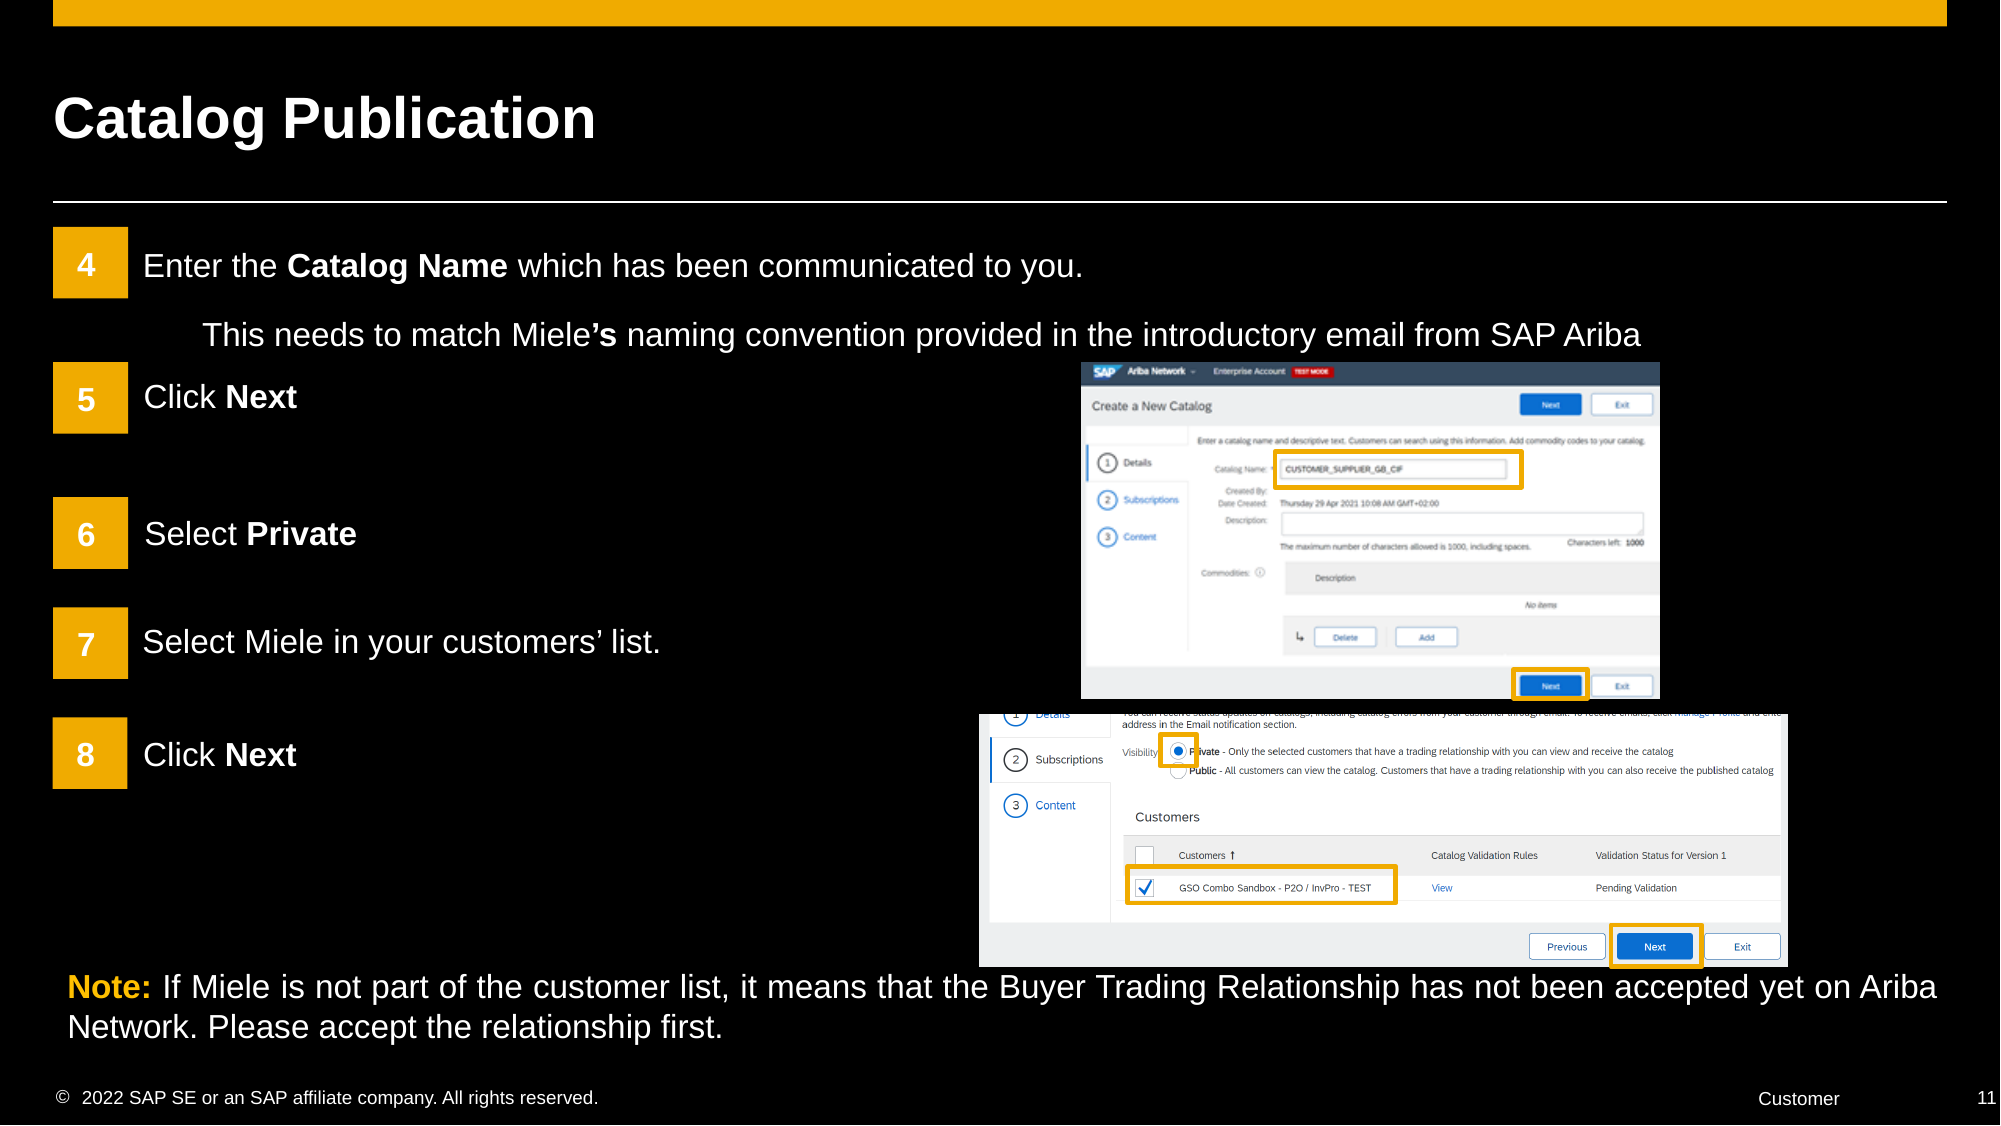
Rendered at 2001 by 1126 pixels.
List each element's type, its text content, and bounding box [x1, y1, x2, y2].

text_box Select Miele in your customers’ list. [127, 612, 1074, 668]
text_box Click Next [128, 725, 312, 780]
text_box Note: If Miele is not part of the customer list, it means that the Buyer Trading Relationship has not been accepted yet on Ariba Network. Please accept the relationship first. [52, 958, 1956, 1053]
picture [979, 714, 1789, 968]
text_box 7 [53, 607, 129, 679]
text_box Enter the Catalog Name which has been communicated to you. This needs to match Miele’s naming convention provided in the introductory email from SAP Ariba [128, 233, 1868, 361]
title Catalog Publication [53, 53, 1947, 178]
text_box Select Private [129, 505, 382, 560]
text_box 8 [52, 717, 128, 789]
text_box 4 [53, 226, 129, 299]
text_box 6 [53, 497, 129, 569]
picture [1080, 362, 1660, 699]
text_box Click Next [128, 367, 313, 423]
text_box 5 [53, 362, 129, 434]
